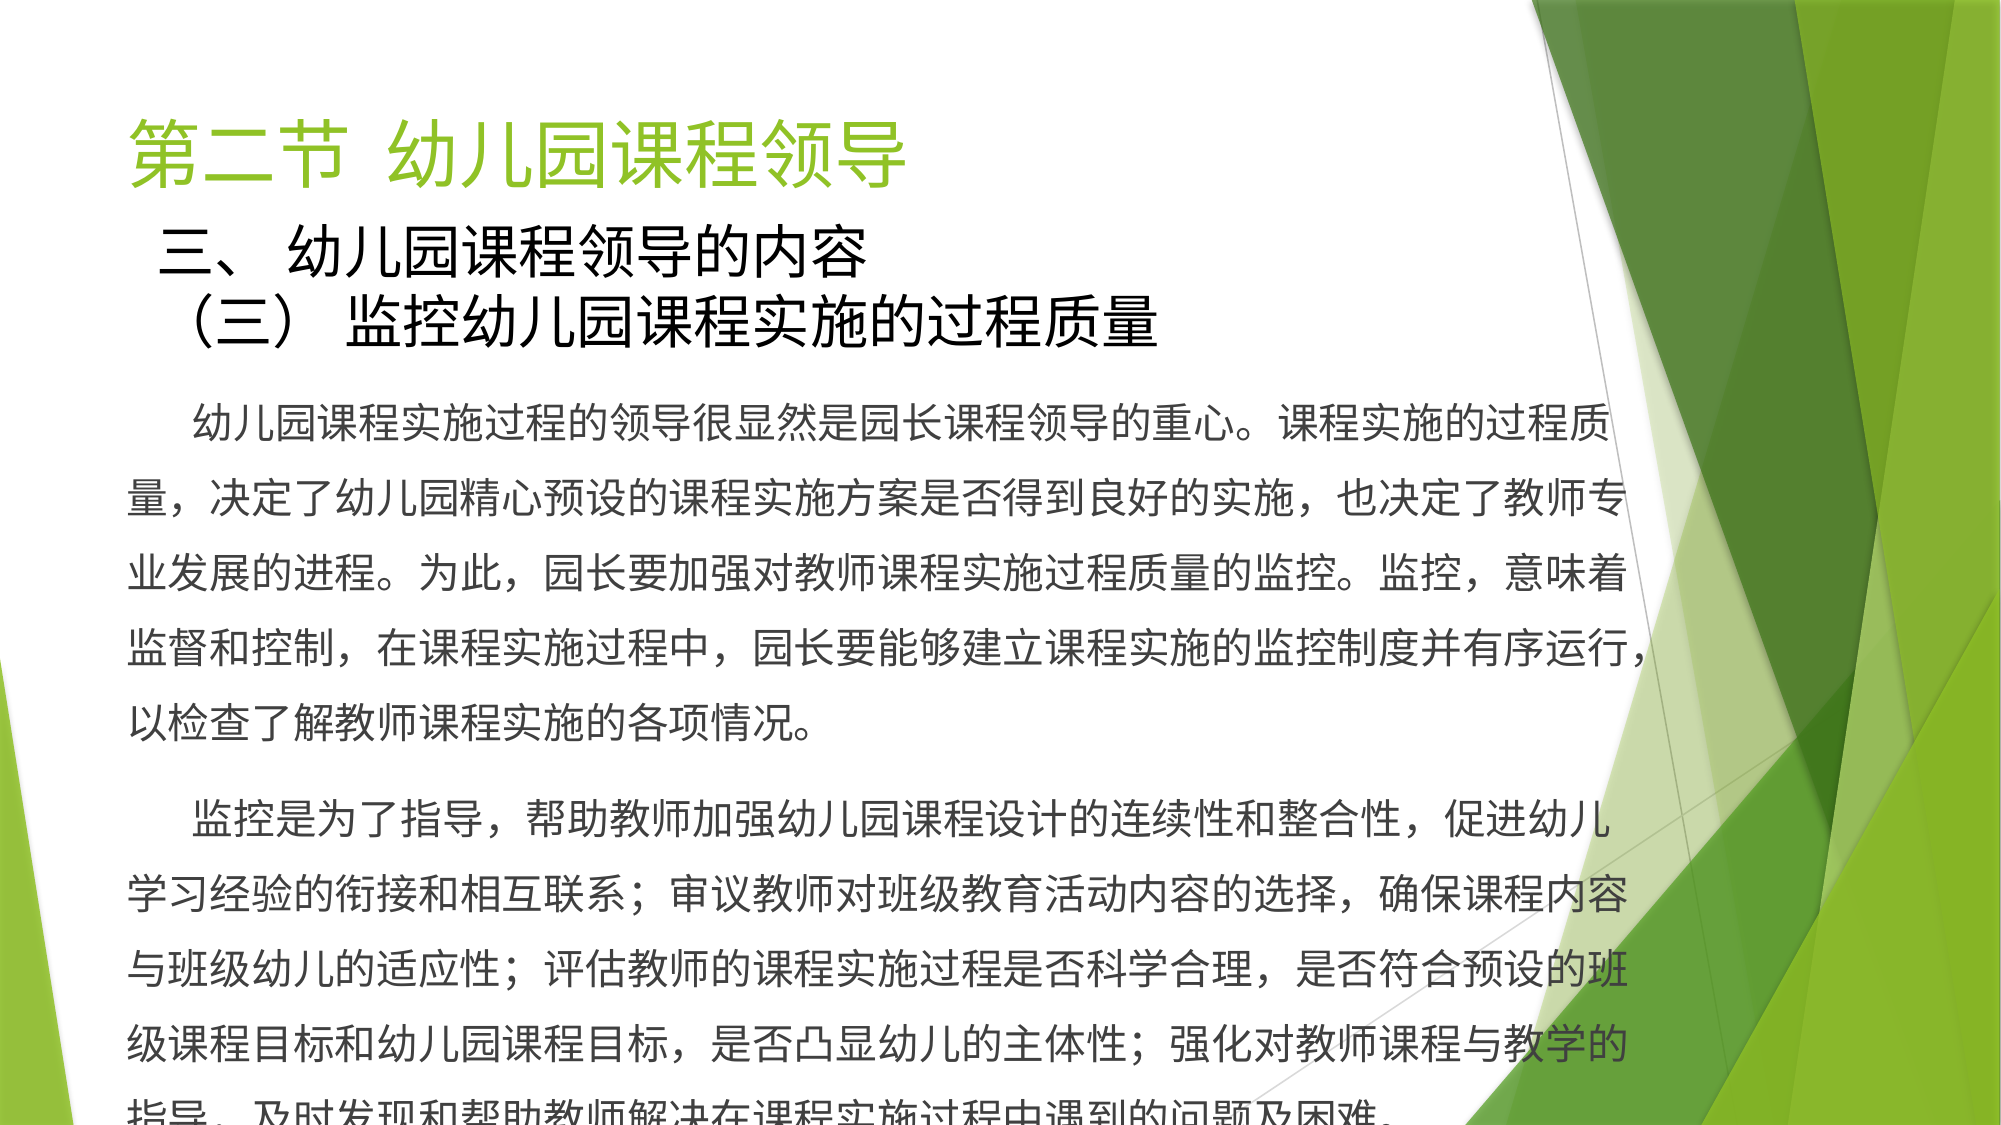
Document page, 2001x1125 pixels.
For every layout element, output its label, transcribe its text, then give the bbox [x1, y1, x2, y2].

list 幼儿园课程实施过程的领导很显然是园长课程领导的重心。课程实施的过程质量，决定了幼儿园精心预设的课程实施方案是否得到良好的实施，也决定了教师专业发展的进程。为此，园长要加强对教师课程实施过程质量的监控。监控，意味着监督和控制，在课程实施过程中，园长要能够建立课程实施的监控制度并有序运行，以检查了解教师课程实施的各项情况。 监控是为了指导，帮助教师加强幼儿园课程设计的连续性和整合性，促进幼儿学习经验的衔接和相互联系；审议教师对班级教育活动内容的选择，确保课程内容与班级幼儿的适应性；评估教师的课程实施过程是否科学合理，是否符合预设的班级课程目标和幼儿园课程目标，是否凸显幼儿的主体性；强化对教师课程与教学的指导，及时发现和帮助教师解决在课程实施过程中遇到的问题及困难。 [111, 364, 1658, 1025]
text_box 三、 幼儿园课程领导的内容 （三） 监控幼儿园课程实施的过程质量 [141, 208, 1451, 363]
title 第二节 幼儿园课程领导 [111, 99, 1522, 317]
